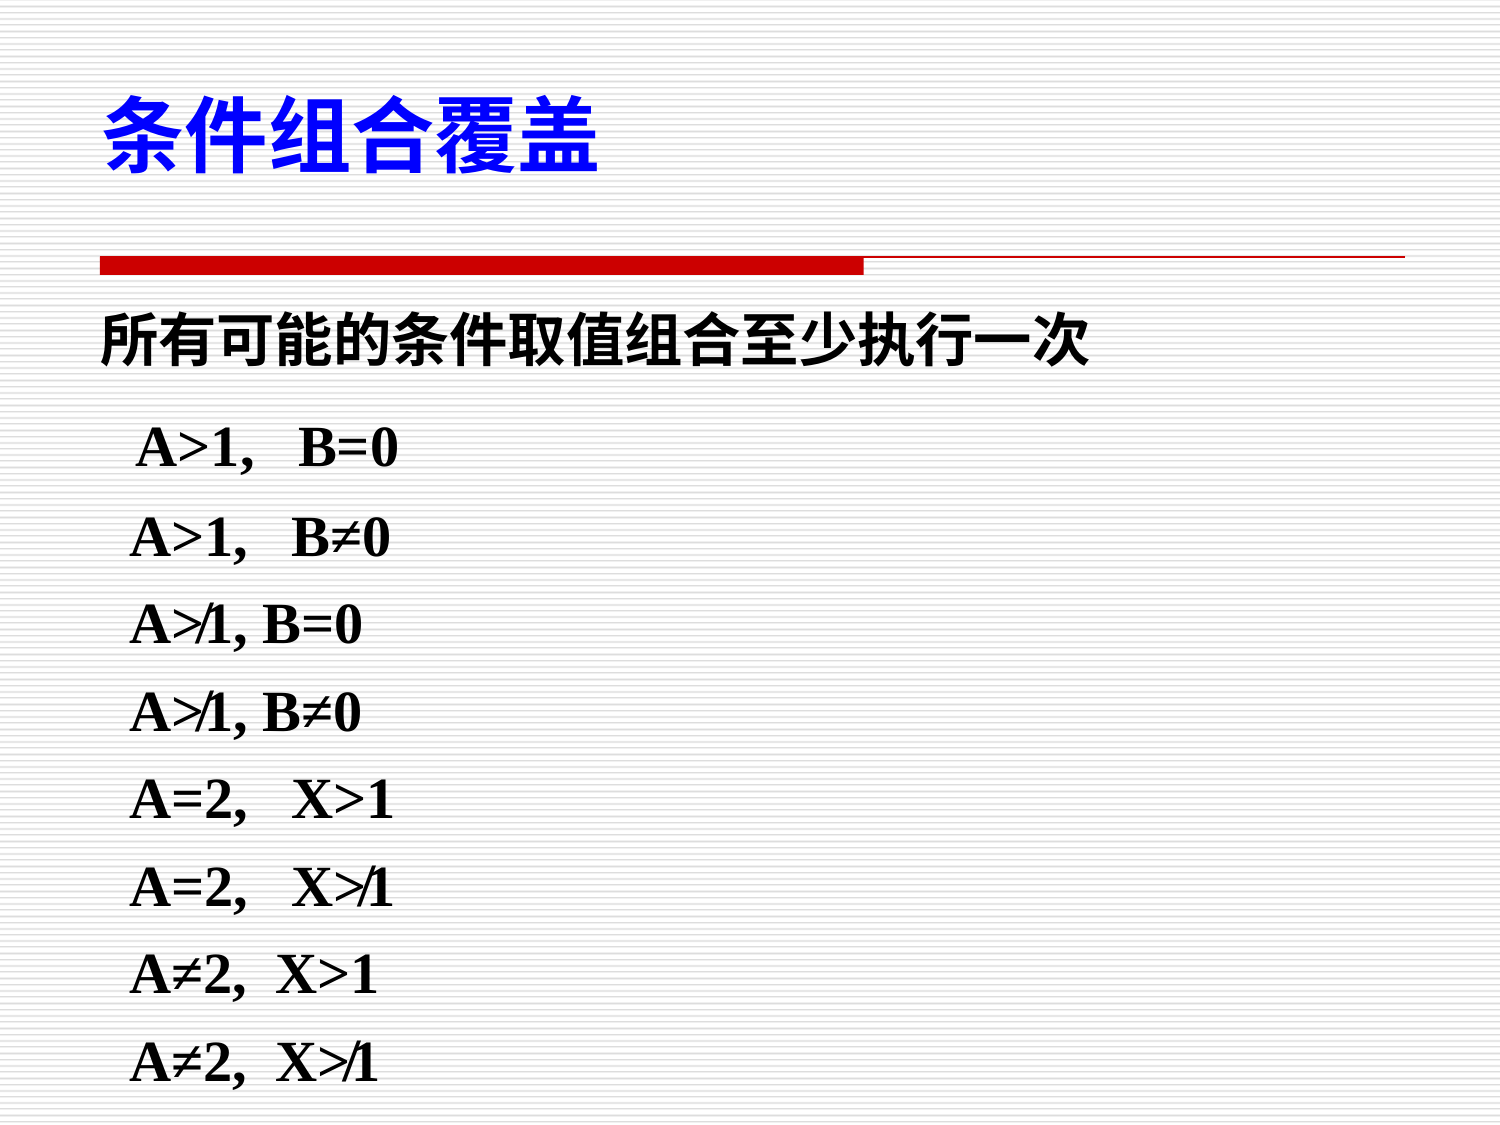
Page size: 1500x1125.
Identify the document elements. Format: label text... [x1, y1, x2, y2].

picture [0, 0, 1500, 1125]
text_box 所有可能的条件取值组合至少执行一次 A>1, B=0 A>1, B≠0 A≯1, B=0 A≯1, B≠0 A=2, X>1 A=2, X≯1 A≠2, X>1 A≠2, X≯1 [85, 304, 1500, 1124]
text_box 条件组合覆盖 [86, 75, 617, 190]
